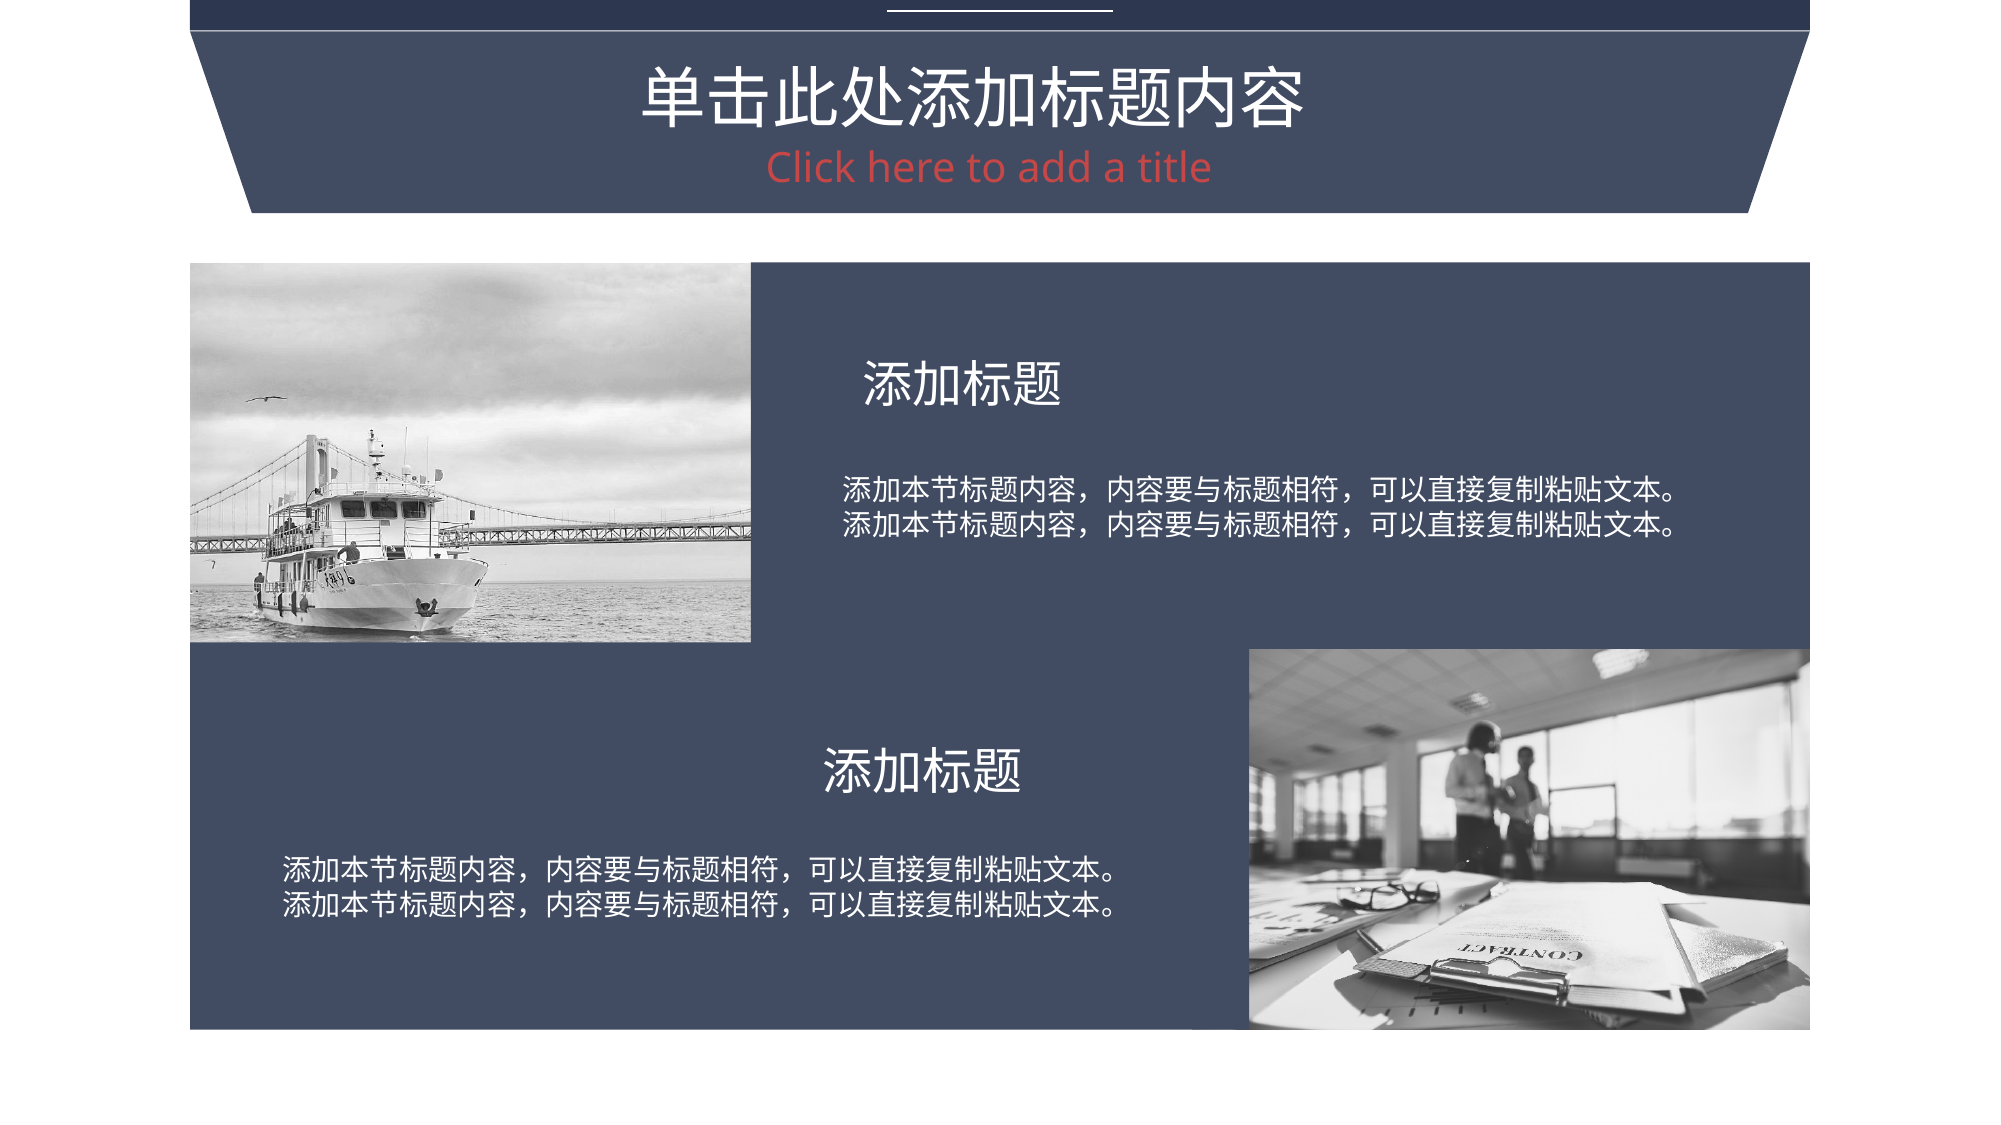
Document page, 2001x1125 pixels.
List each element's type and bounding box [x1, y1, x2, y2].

text_box [189, 0, 1810, 213]
text_box [189, 262, 1810, 642]
text_box [189, 642, 1810, 1030]
